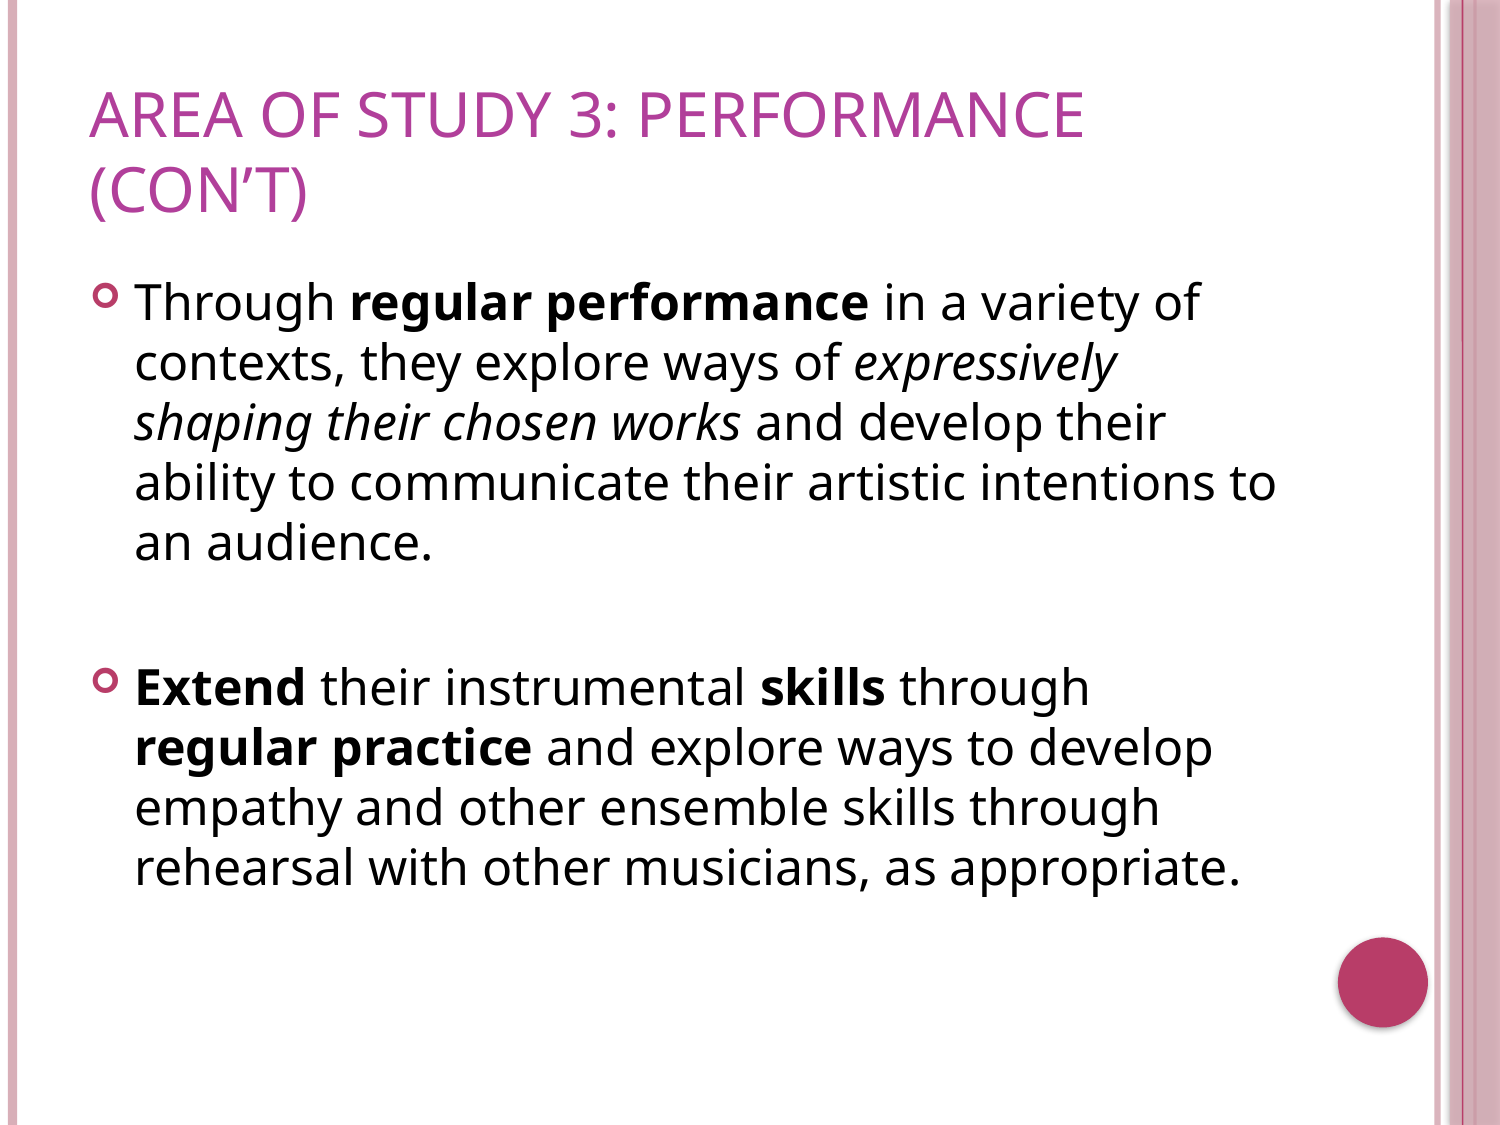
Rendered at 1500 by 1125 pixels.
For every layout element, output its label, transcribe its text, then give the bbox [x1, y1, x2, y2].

title Area of Study 3: Performance (con’t) [75, 45, 1300, 233]
list Through regular performance in a variety of contexts, they explore ways of expressively shaping their chosen works and develop their ability to communicate their artistic intentions to an audience. Extend their instrumental skills through regular practice and explore ways to develop empathy and other ensemble skills through rehearsal with other musicians, as appropriate. [75, 262, 1300, 1062]
